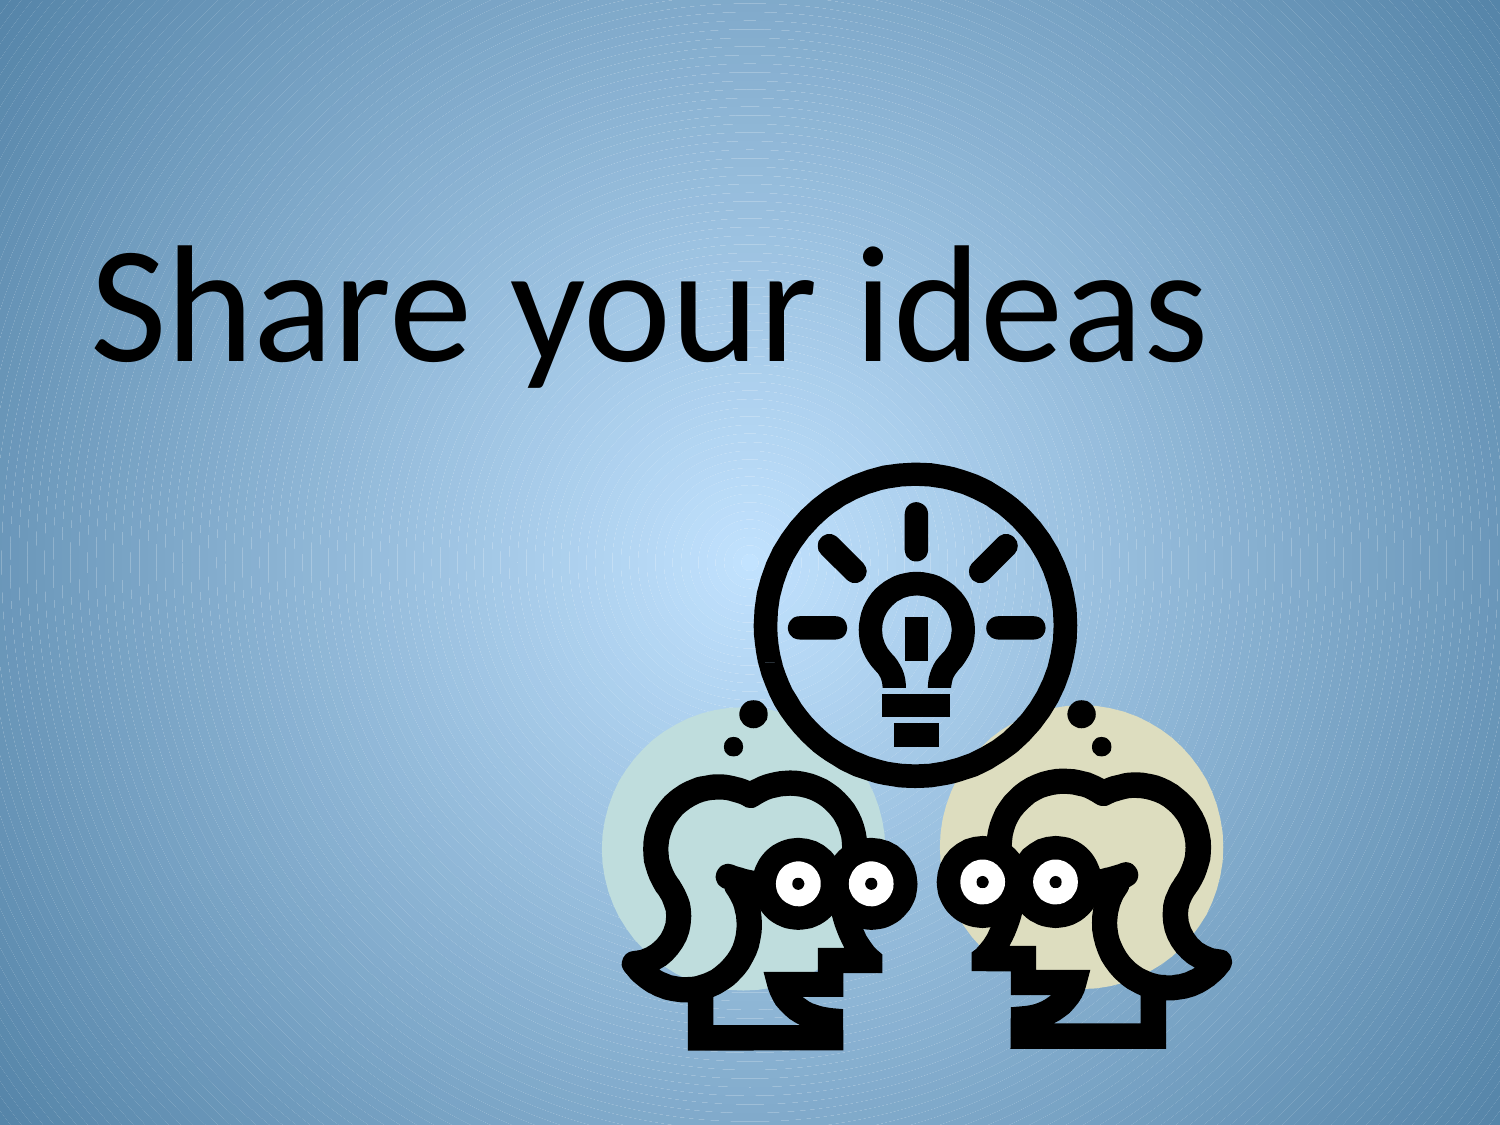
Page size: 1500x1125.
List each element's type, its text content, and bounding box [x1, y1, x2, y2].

picture [601, 462, 1233, 1051]
list Share your ideas [75, 187, 1425, 930]
